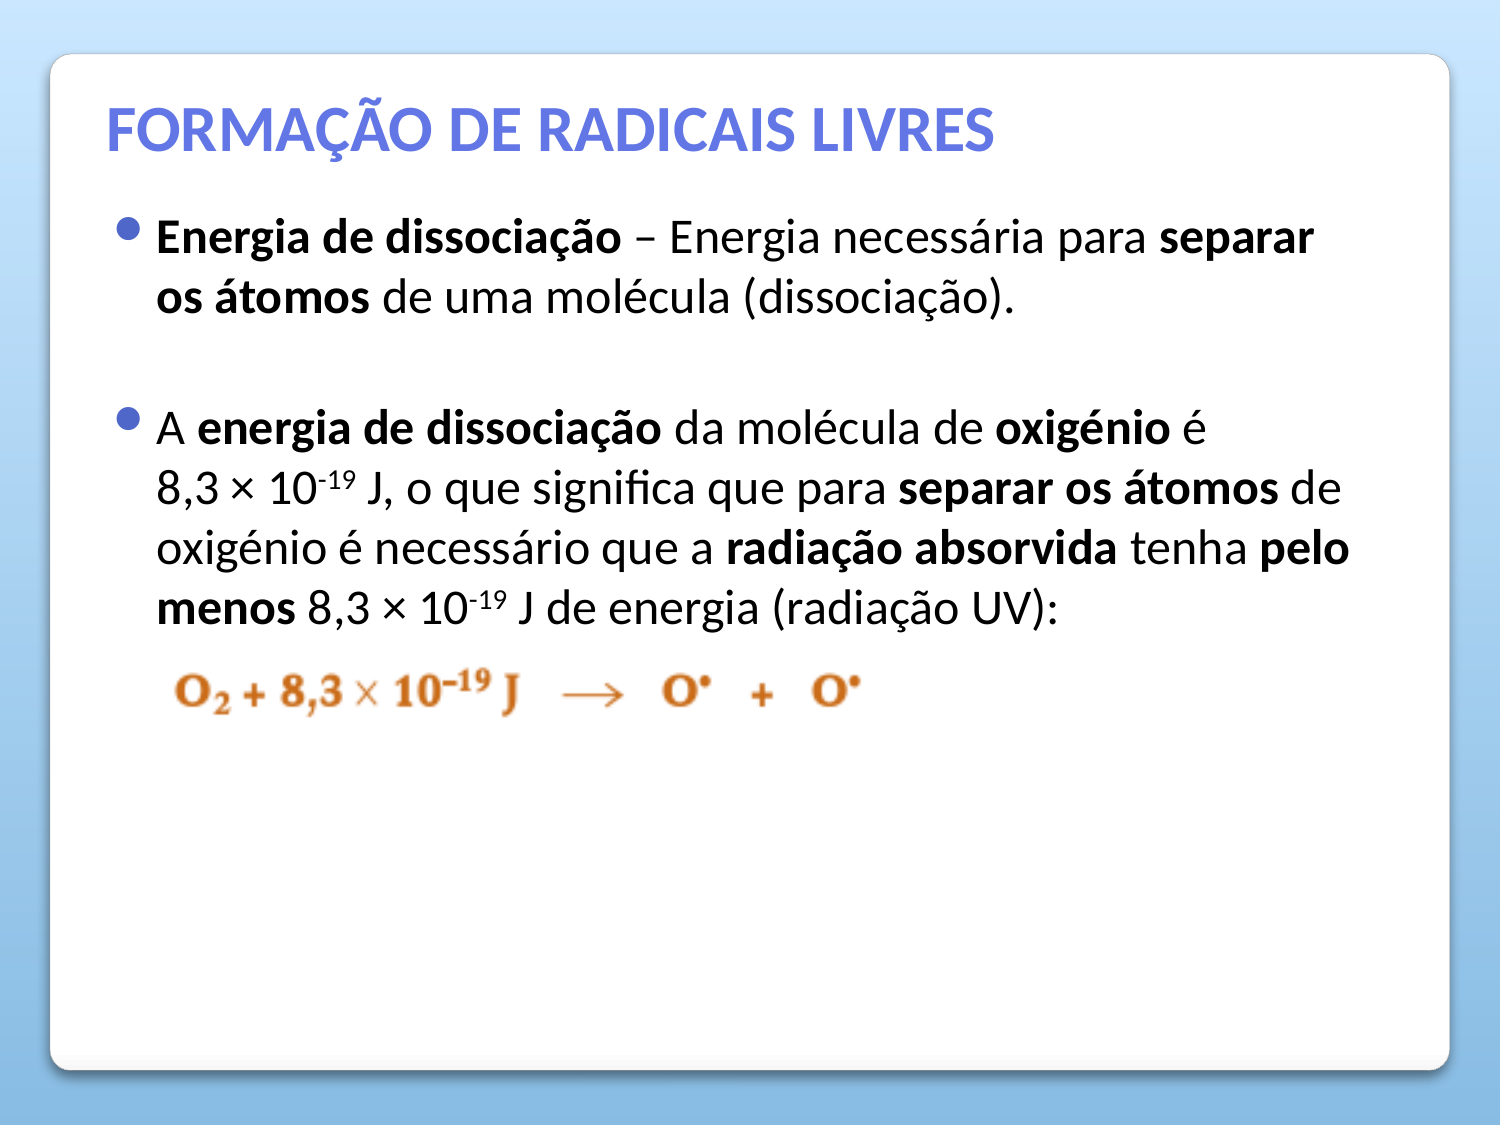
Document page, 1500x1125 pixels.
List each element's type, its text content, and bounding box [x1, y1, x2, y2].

text_box Energia de dissociação – Energia necessária para separar os átomos de uma molécula (dissociação). A energia de dissociação da molécula de oxigénio é 8,3 × 10­-19 J, o que significa que para separar os átomos de oxigénio é necessário que a radiação absorvida tenha pelo menos 8,3 × 10-19 J de energia (radiação UV): [98, 196, 1424, 1017]
picture [147, 644, 887, 736]
text_box FORMAÇÃO DE RADICAIS LIVRES [76, 78, 1412, 173]
